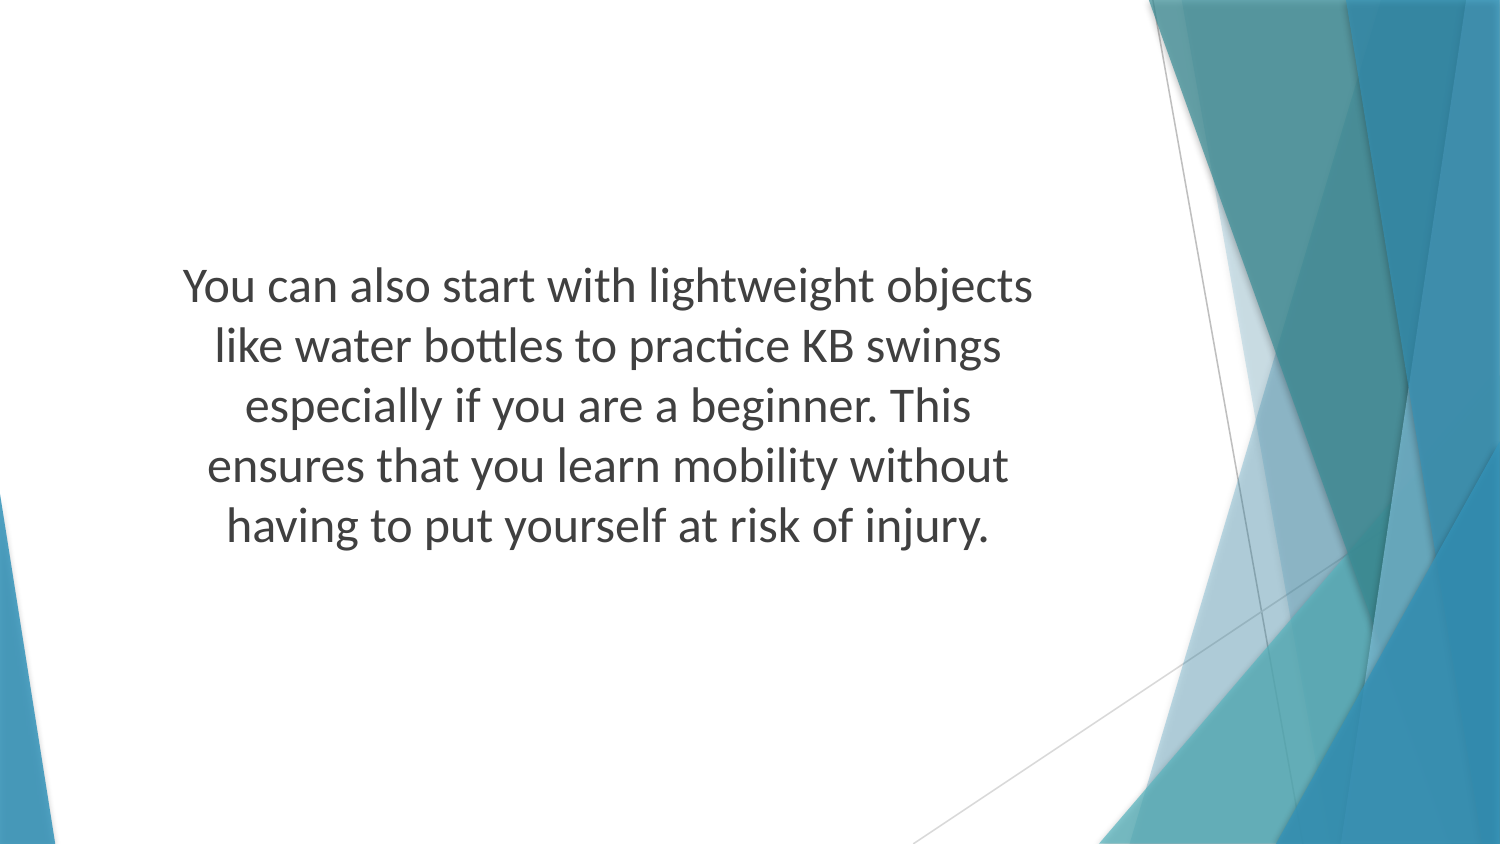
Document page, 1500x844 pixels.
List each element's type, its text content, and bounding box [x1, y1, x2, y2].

list You can also start with lightweight objects like water bottles to practice KB swings especially if you are a beginner. This ensures that you learn mobility without having to put yourself at risk of injury. [147, 244, 1069, 599]
